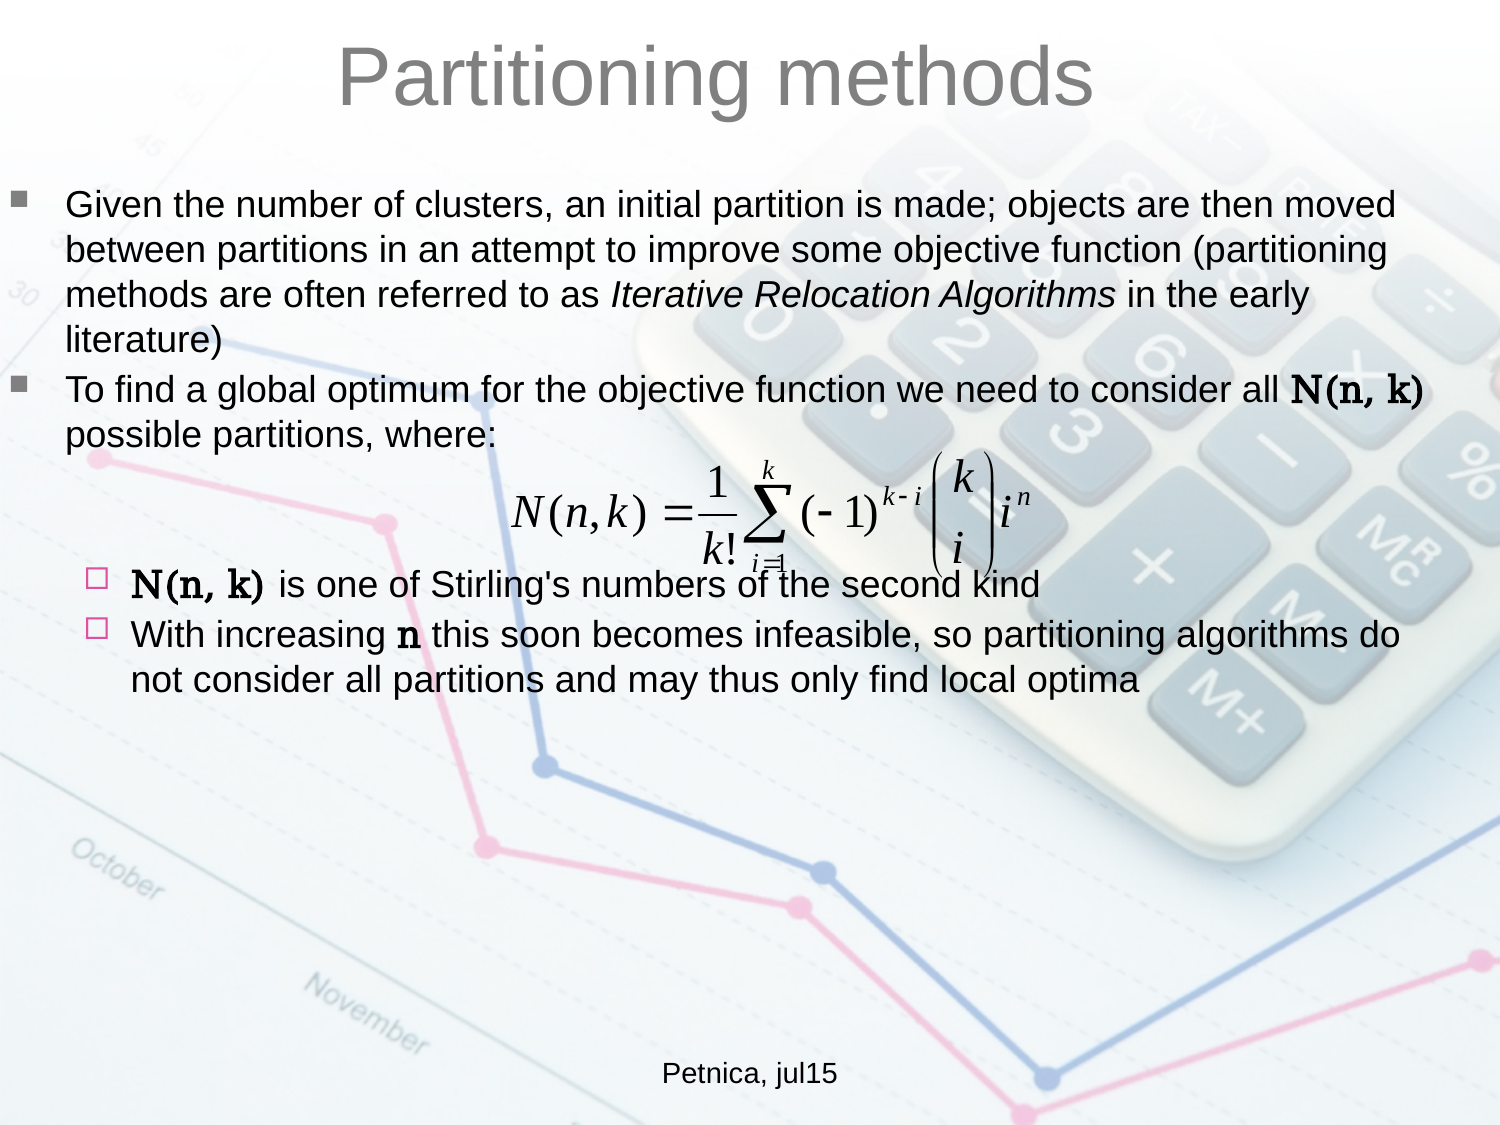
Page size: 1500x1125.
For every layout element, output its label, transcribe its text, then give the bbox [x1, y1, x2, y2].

picture [0, 1, 1500, 1125]
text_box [501, 444, 1046, 587]
text_box Given the number of clusters, an initial partition is made; objects are then moved between partitions in an attempt to improve some objective function (partitioning methods are often referred to as Iterative Relocation Algorithms in the early literature) To find a global optimum for the objective function we need to consider all N(n, k) possible partitions, where: N(n, k) is one of Stirling's numbers of the second kind With increasing n this soon becomes infeasible, so partitioning algorithms do not consider all partitions and may thus only find local optima [0, 172, 1441, 303]
text_box Partitioning methods [41, 31, 1392, 114]
footer Petnica, jul15 [454, 1046, 1046, 1099]
